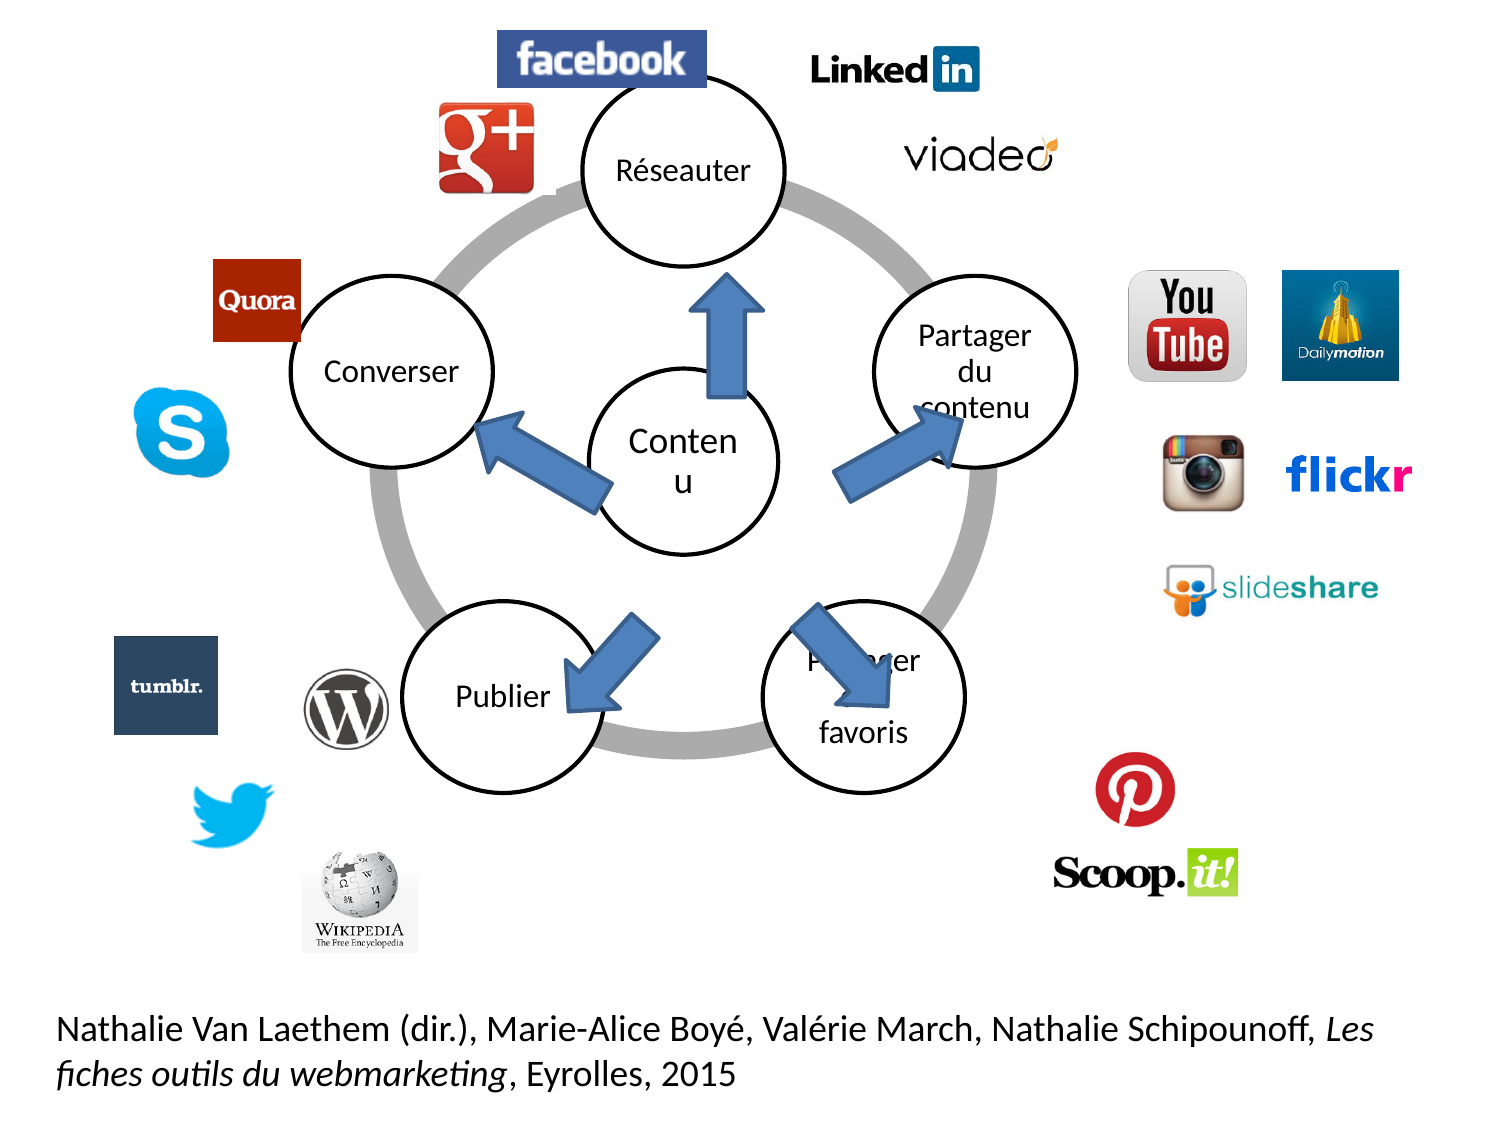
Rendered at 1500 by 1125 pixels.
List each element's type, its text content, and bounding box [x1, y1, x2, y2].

text_box Nathalie Van Laethem (dir.), Marie-Alice Boyé, Valérie March, Nathalie Schipounoff, Les fiches outils du webmarketing, Eyrolles, 2015 [41, 996, 1435, 1101]
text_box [114, 30, 1412, 953]
